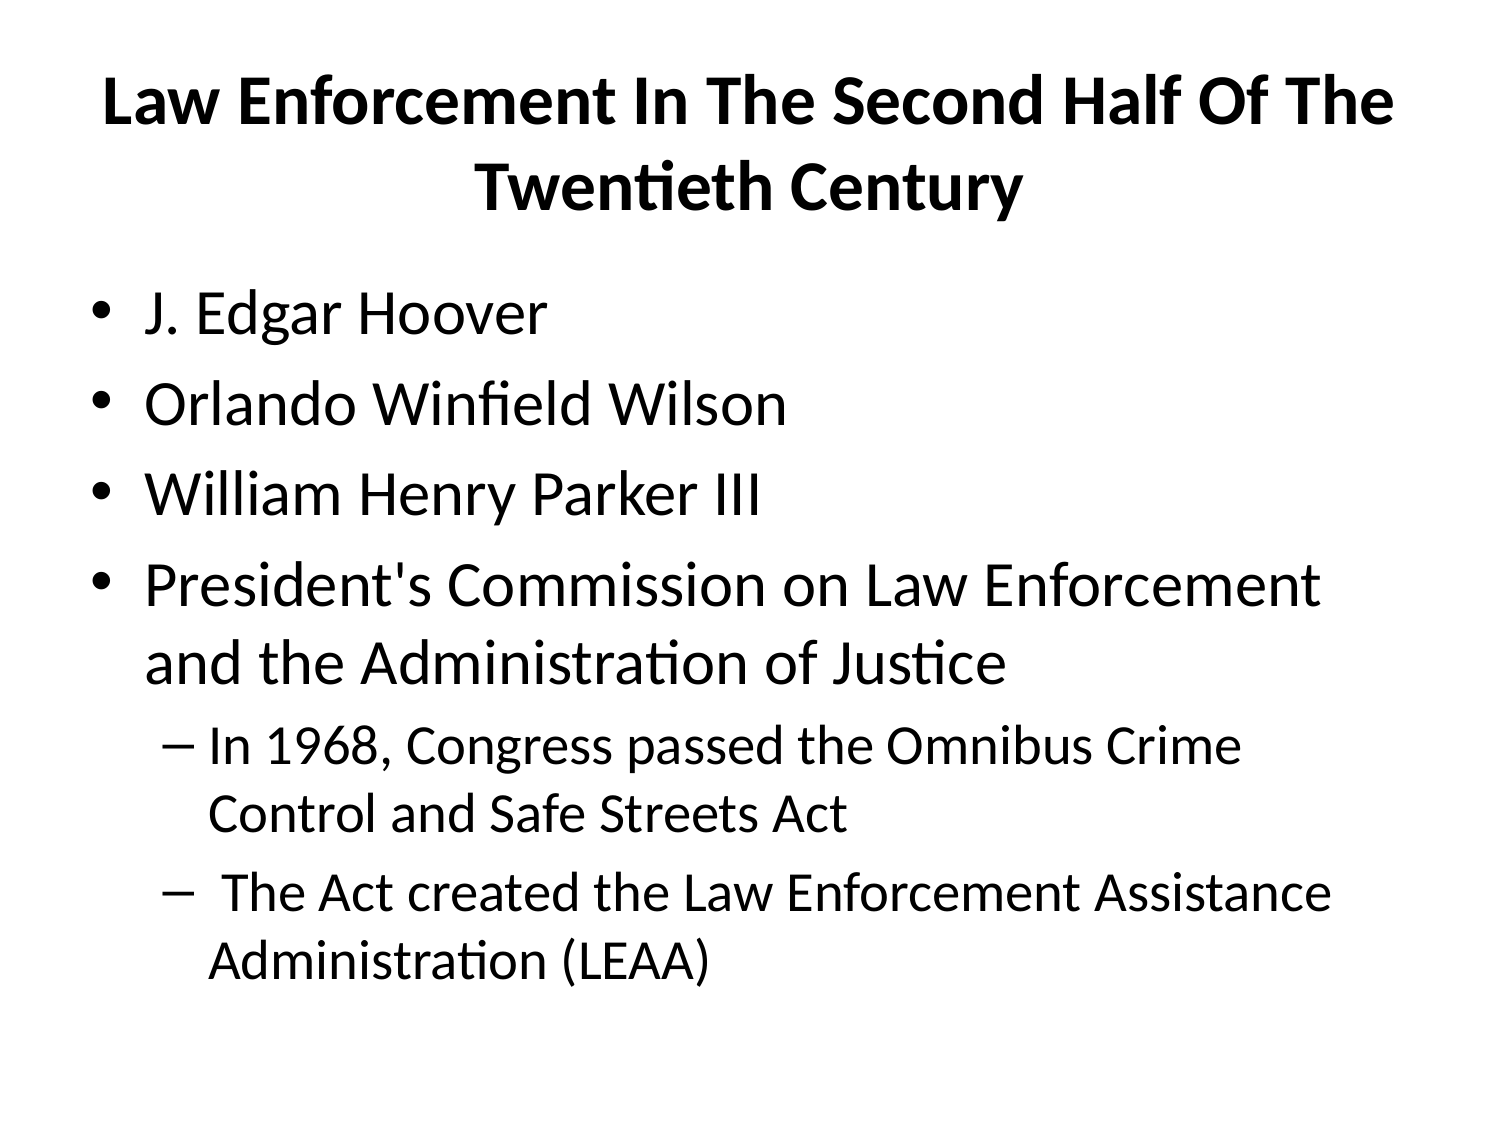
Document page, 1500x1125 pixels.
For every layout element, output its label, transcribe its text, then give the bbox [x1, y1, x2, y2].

list J. Edgar Hoover Orlando Winfield Wilson William Henry Parker III President's Commission on Law Enforcement and the Administration of Justice In 1968, Congress passed the Omnibus Crime Control and Safe Streets Act The Act created the Law Enforcement Assistance Administration (LEAA) [75, 262, 1425, 1005]
title Law Enforcement In The Second Half Of The Twentieth Century [75, 45, 1425, 233]
